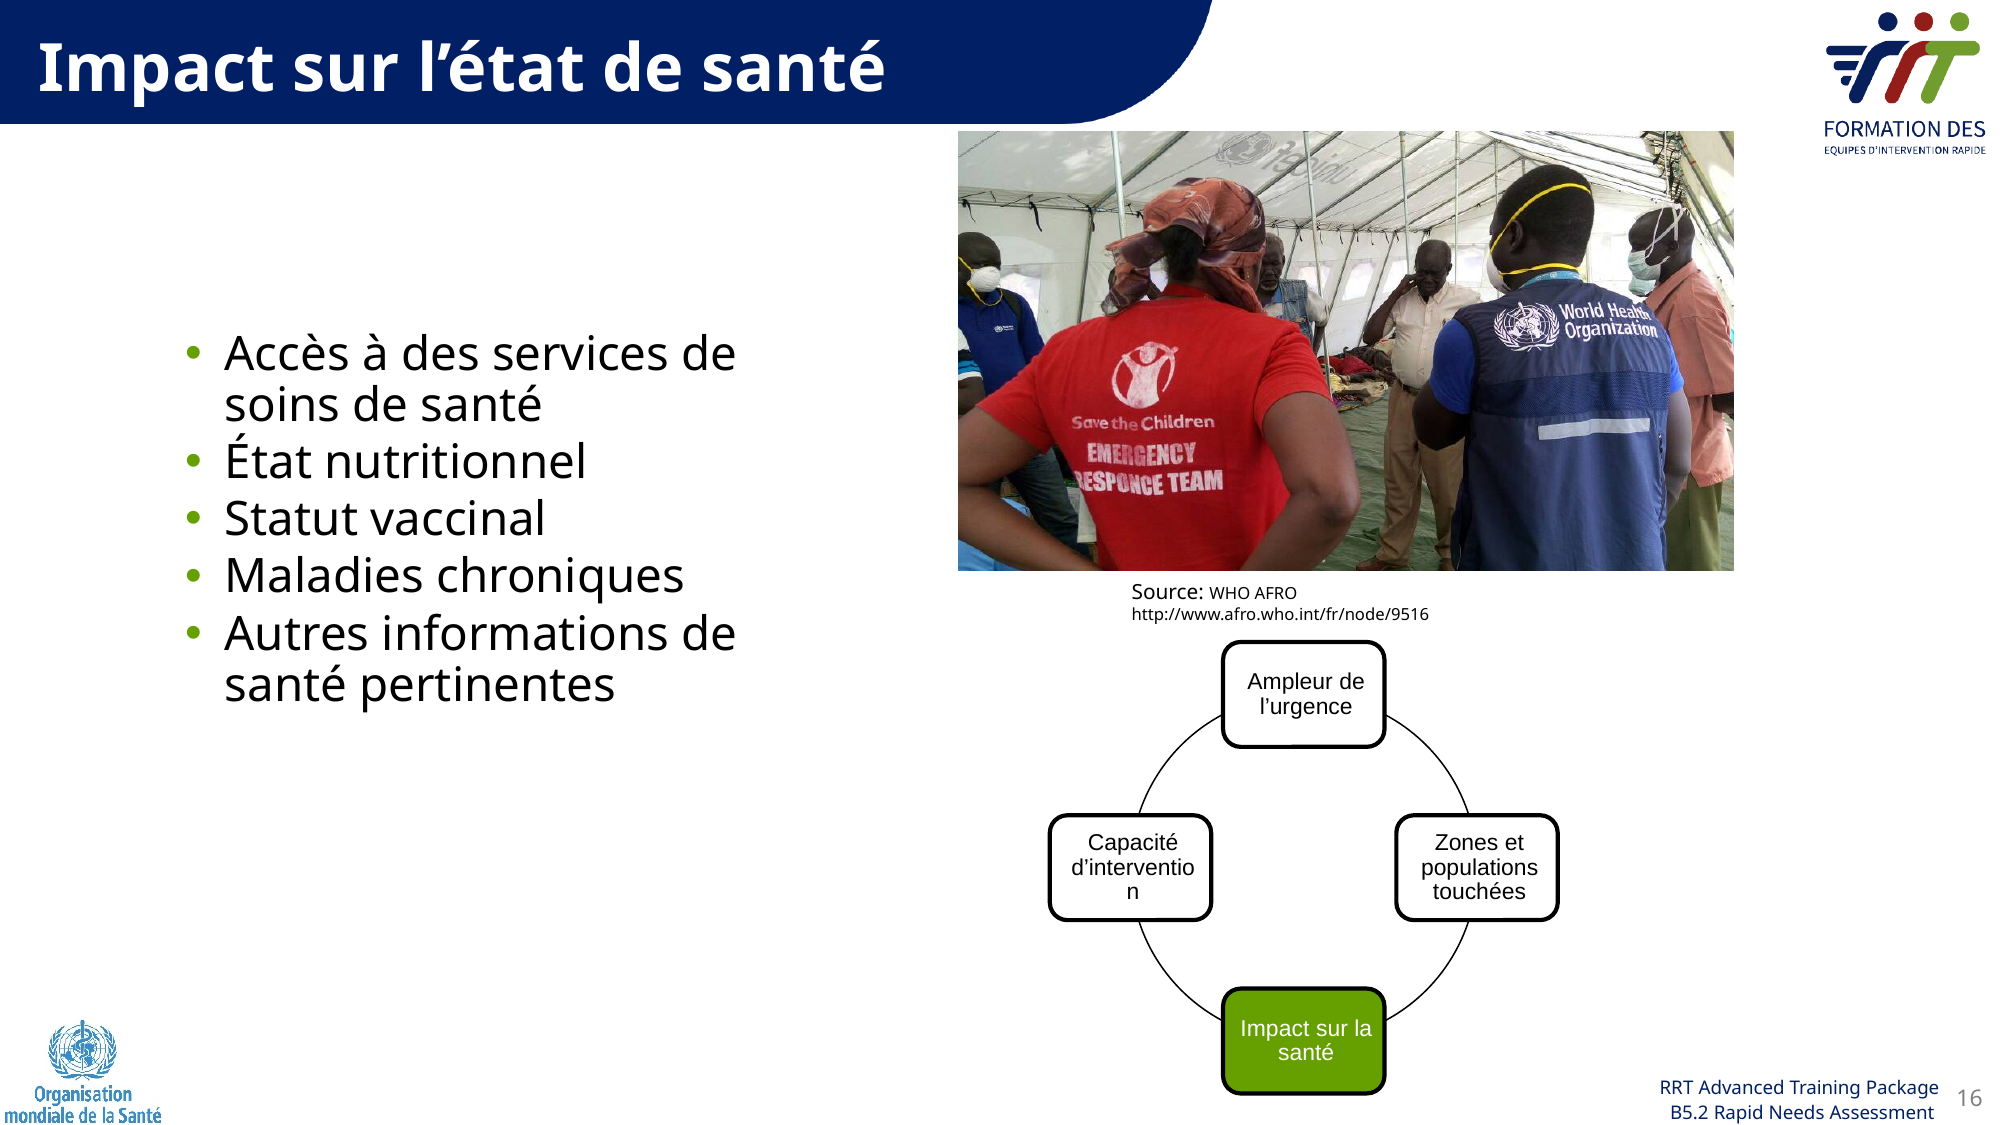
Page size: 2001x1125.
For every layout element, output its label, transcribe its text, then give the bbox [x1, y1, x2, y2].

picture [3, 1018, 162, 1124]
list Accès à des services de soins de santé État nutritionnel Statut vaccinal Maladies chroniques Autres informations de santé pertinentes [177, 321, 858, 720]
picture [0, 0, 1215, 124]
text_box Source: WHO AFRO http://www.afro.who.int/fr/node/9516 [1124, 572, 1568, 631]
picture [1824, 11, 1986, 156]
picture [958, 131, 1734, 572]
text_box Impact sur l’état de santé [31, 7, 1225, 132]
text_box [888, 641, 1719, 1094]
